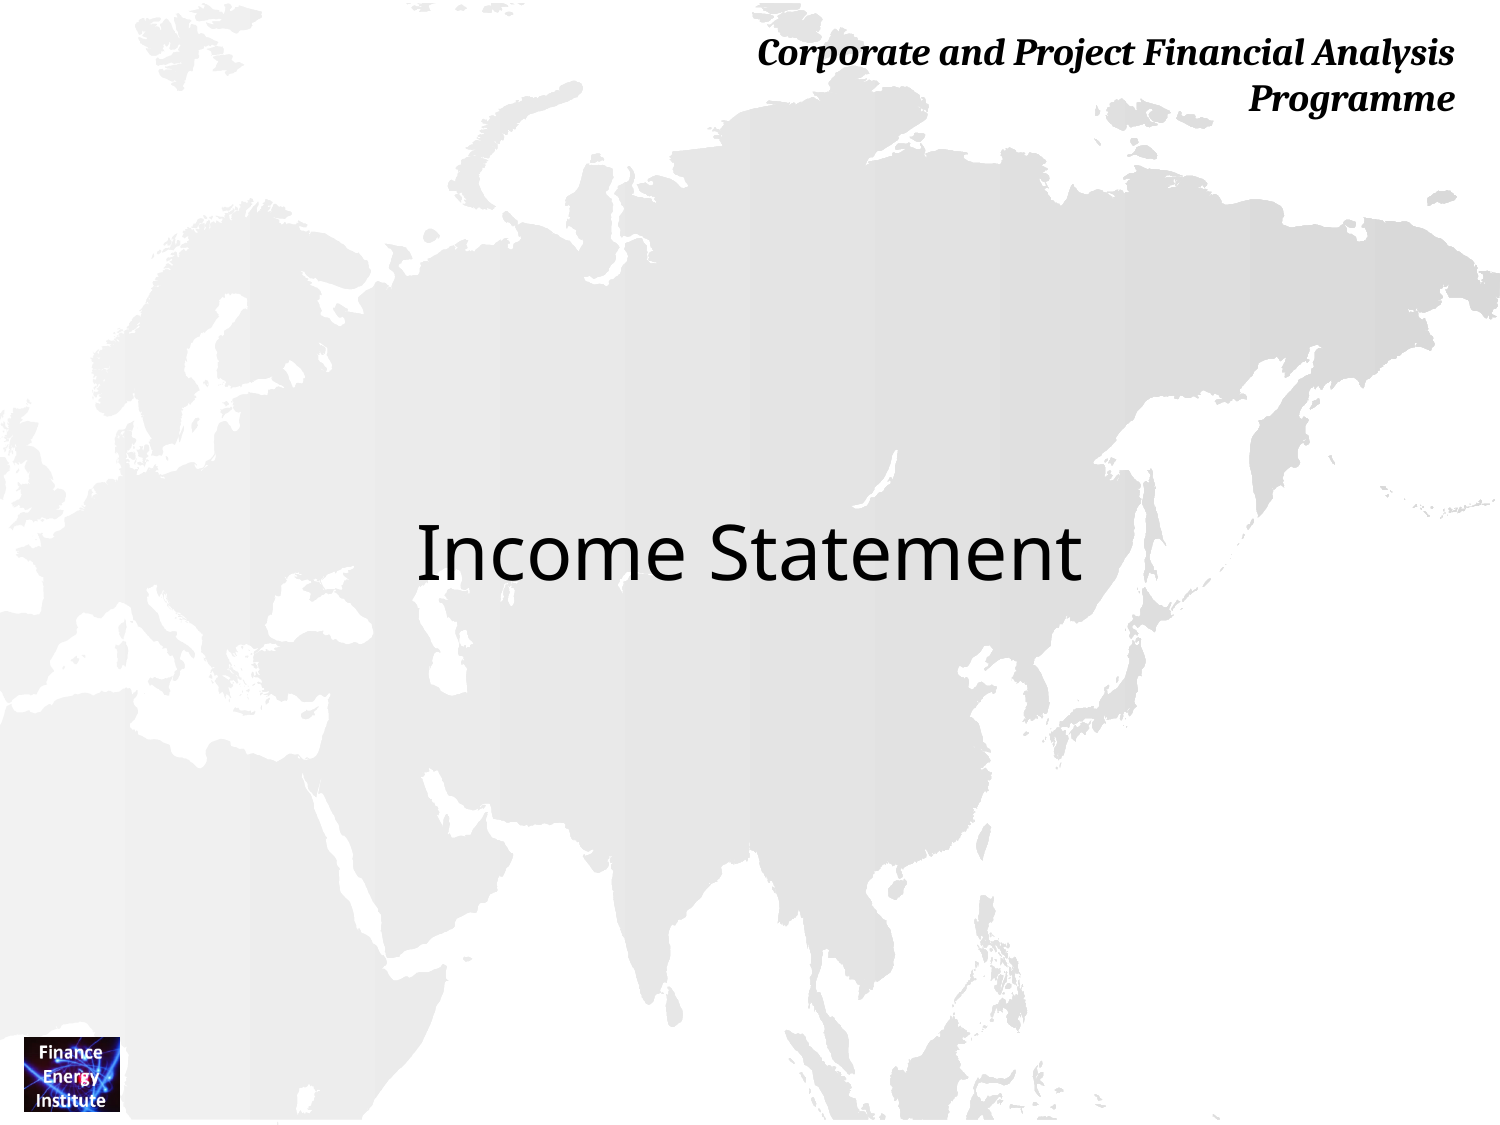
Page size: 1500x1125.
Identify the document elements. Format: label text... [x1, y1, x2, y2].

picture [24, 1037, 120, 1112]
title Income Statement [149, 299, 1351, 800]
